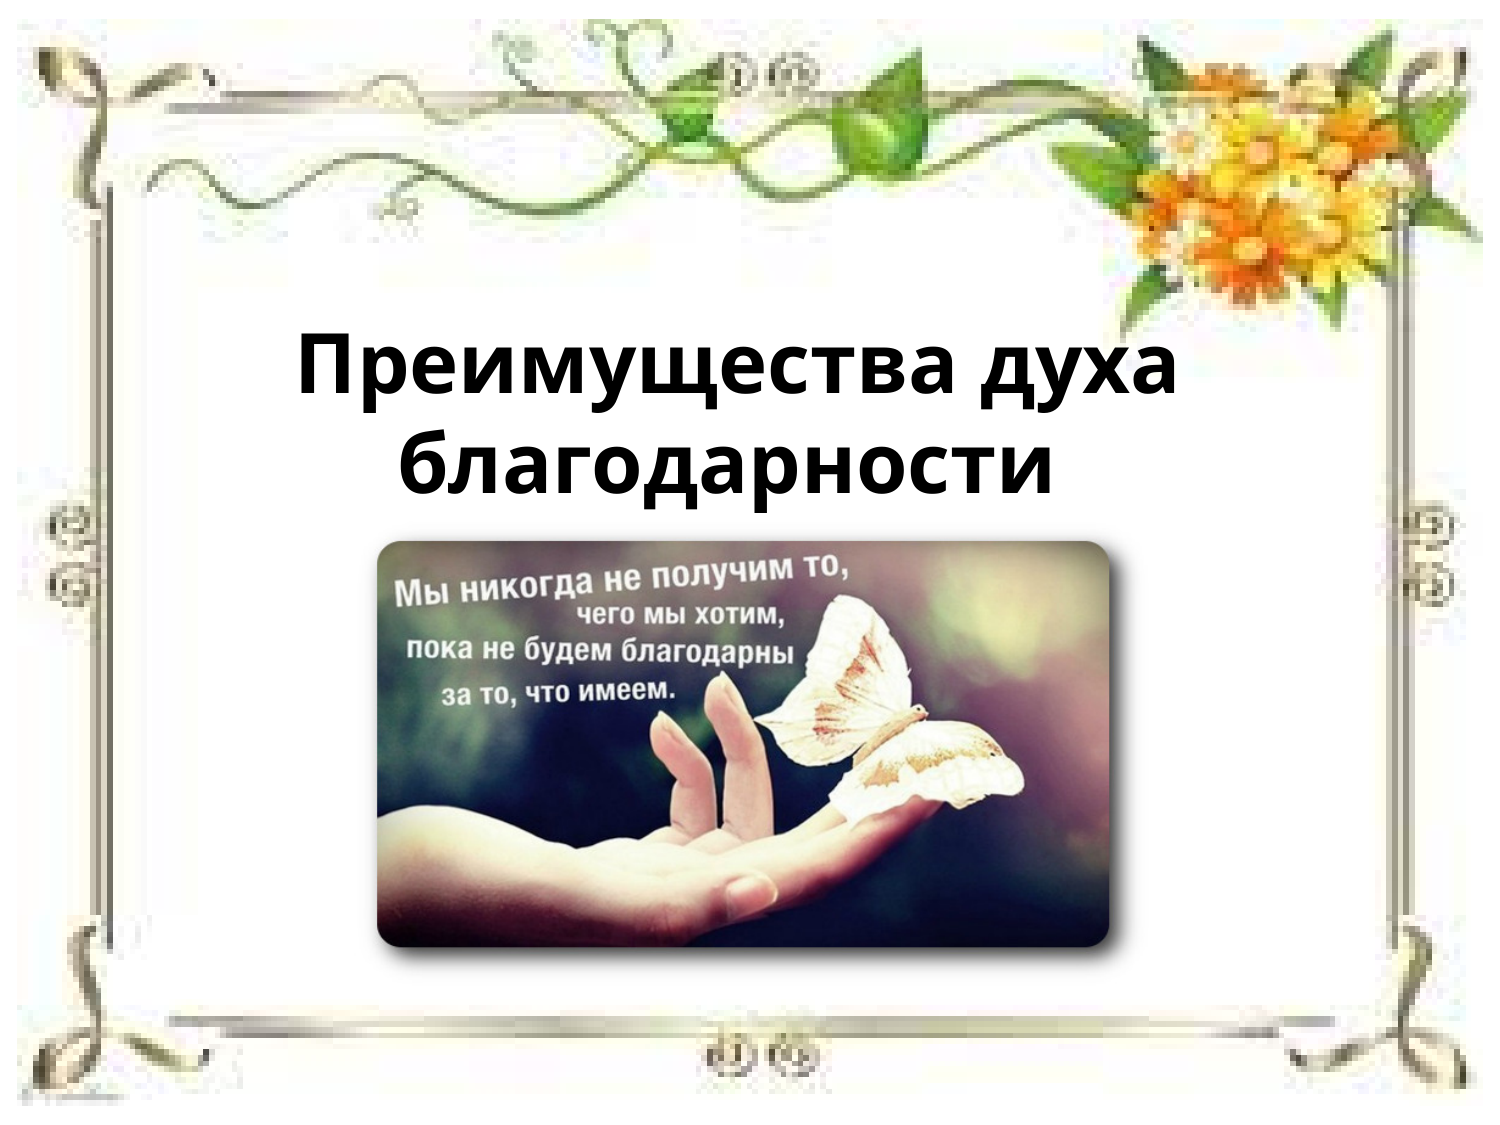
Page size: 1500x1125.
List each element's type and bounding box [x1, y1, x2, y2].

picture [354, 519, 1152, 988]
list [17, 19, 1483, 1106]
